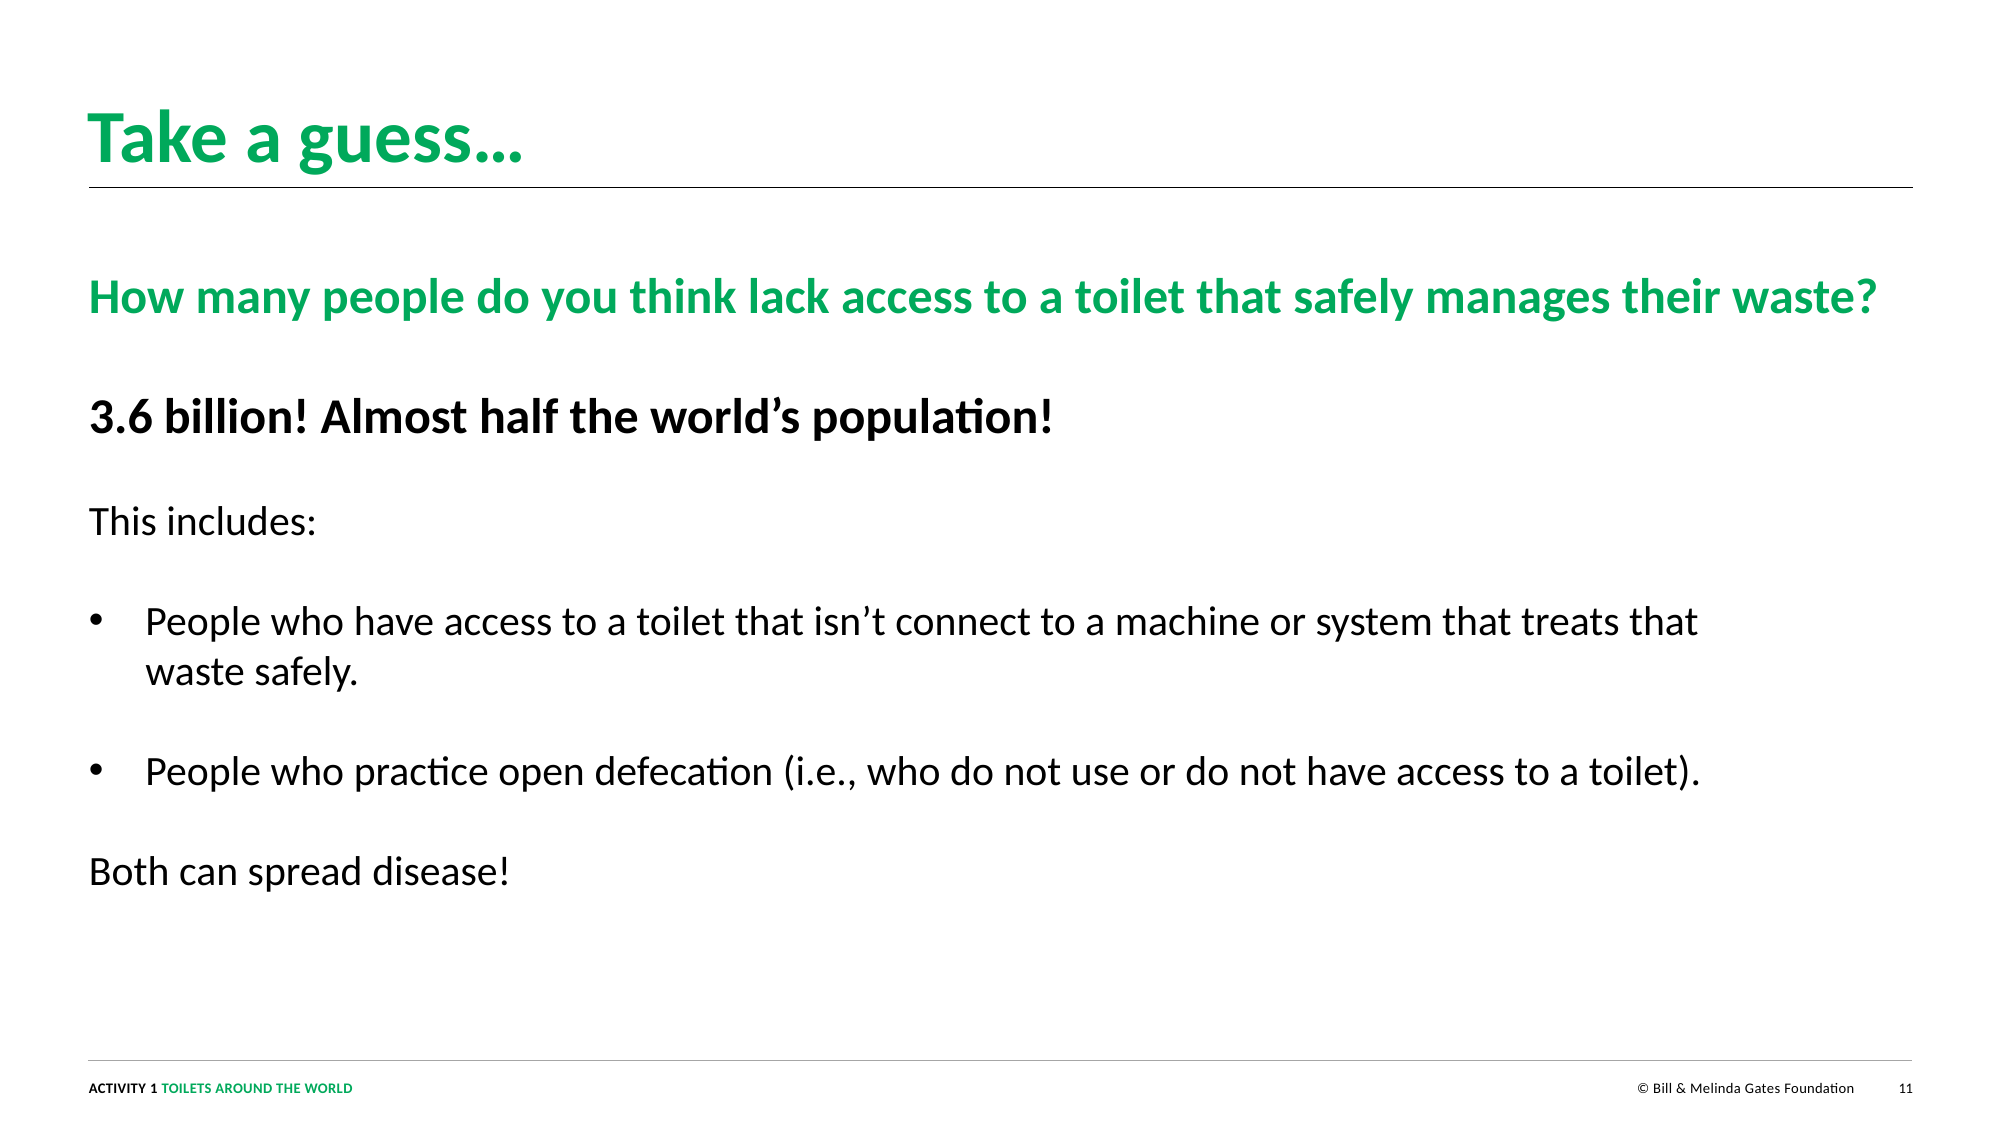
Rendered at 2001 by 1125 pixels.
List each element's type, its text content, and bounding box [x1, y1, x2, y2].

title Take a guess… [87, 87, 1913, 148]
slide_number 11 [1871, 1078, 1913, 1097]
list How many people do you think lack access to a toilet that safely manages their waste? 3.6 billion! Almost half the world’s population! This includes: People who have access to a toilet that isn’t connect to a machine or system that treats that waste safely. People who practice open defecation (i.e., who do not use or do not have access to a toilet). Both can spread disease! [89, 256, 1913, 1019]
footer ACTIVITY 1 TOILETS AROUND THE WORLD [89, 1079, 765, 1097]
